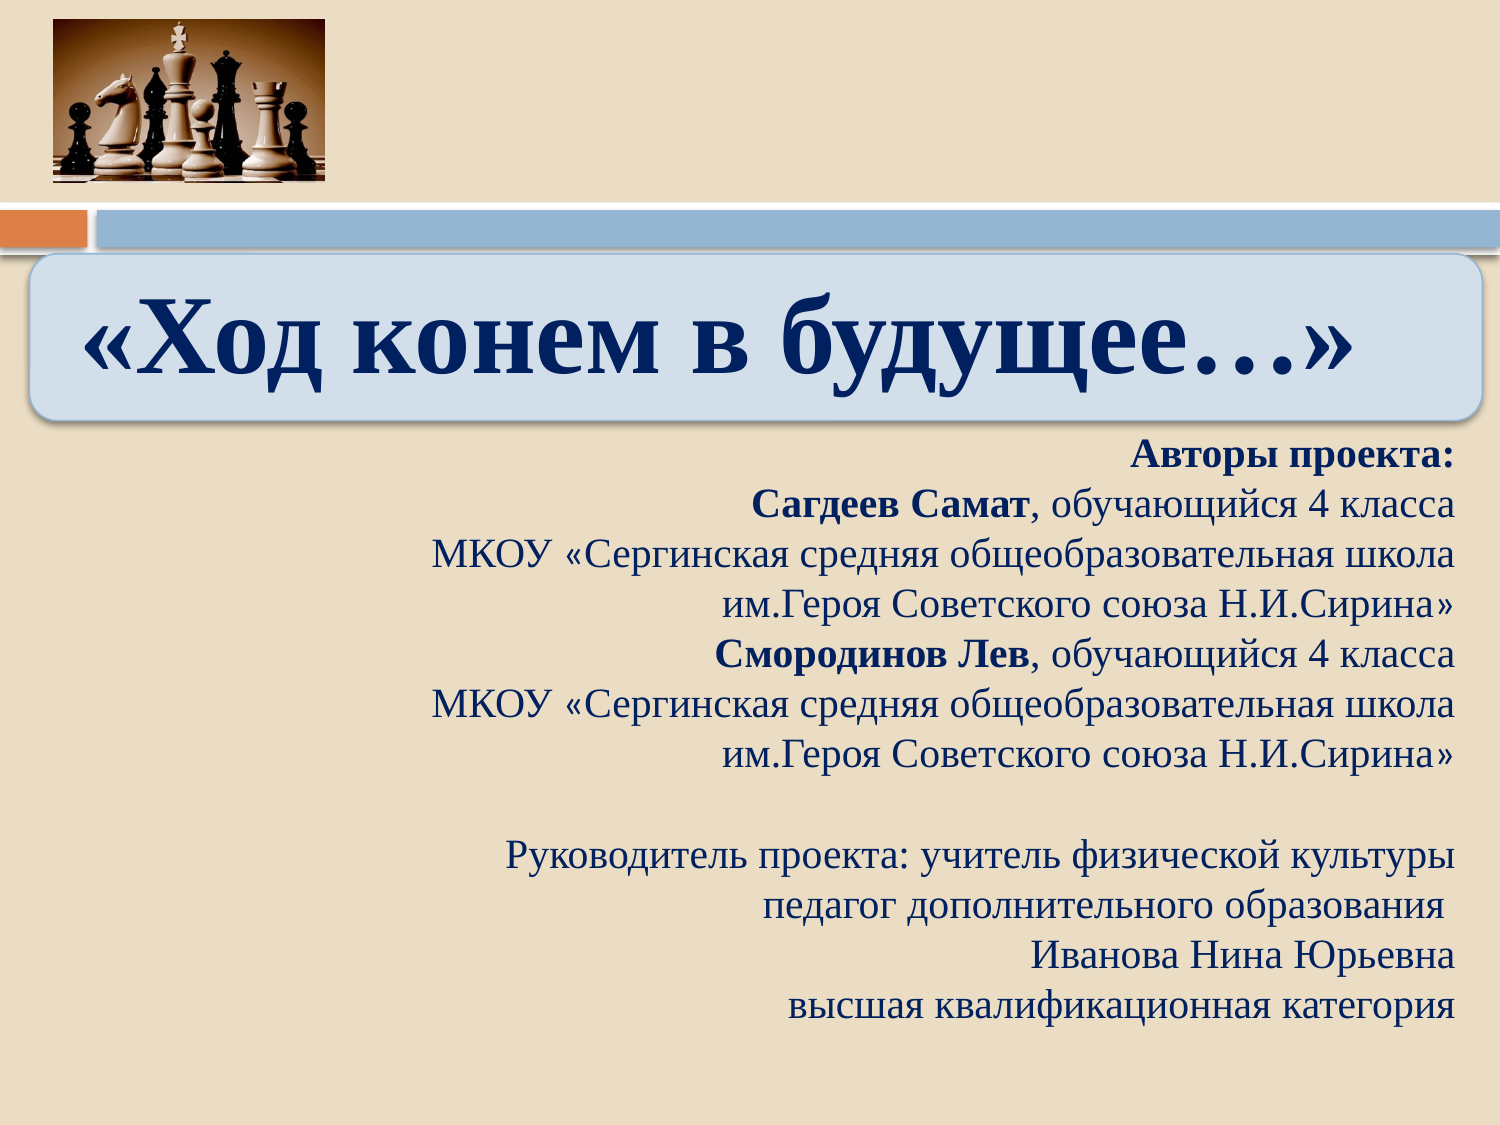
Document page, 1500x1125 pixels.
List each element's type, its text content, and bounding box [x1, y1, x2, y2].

picture [52, 18, 325, 183]
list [29, 253, 1483, 421]
text_box Авторы проекта: Сагдеев Самат, обучающийся 4 класса МКОУ «Сергинская средняя общеобразовательная школа им.Героя Советского союза Н.И.Сирина» Смородинов Лев, обучающийся 4 класса МКОУ «Сергинская средняя общеобразовательная школа им.Героя Советского союза Н.И.Сирина» Руководитель проекта: учитель физической культуры педагог дополнительного образования Иванова Нина Юрьевна высшая квалификационная категория [53, 430, 1471, 1034]
